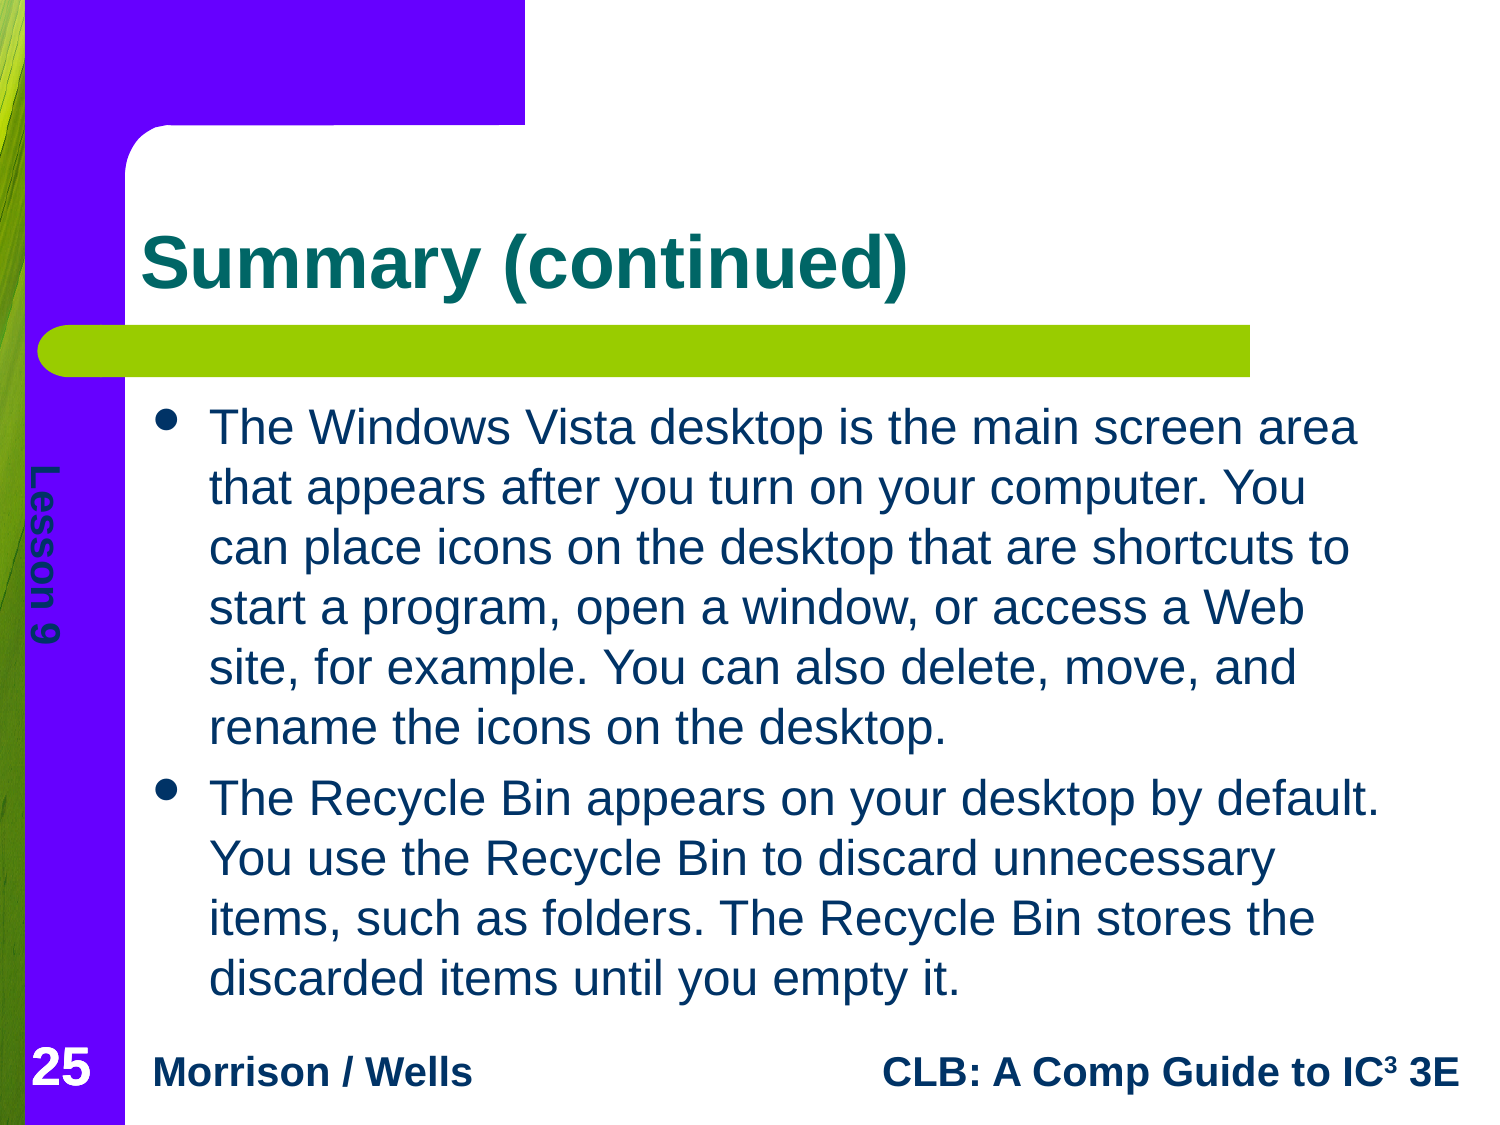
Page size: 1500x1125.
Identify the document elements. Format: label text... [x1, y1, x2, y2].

list The Windows Vista desktop is the main screen area that appears after you turn on your computer. You can place icons on the desktop that are shortcuts to start a program, open a window, or access a Web site, for example. You can also delete, move, and rename the icons on the desktop. The Recycle Bin appears on your desktop by default. You use the Recycle Bin to discard unnecessary items, such as folders. The Recycle Bin stores the discarded items until you empty it. [137, 387, 1400, 999]
title Summary (continued) [124, 124, 1426, 313]
picture [0, 0, 25, 1125]
text_box 25 [13, 1023, 111, 1105]
